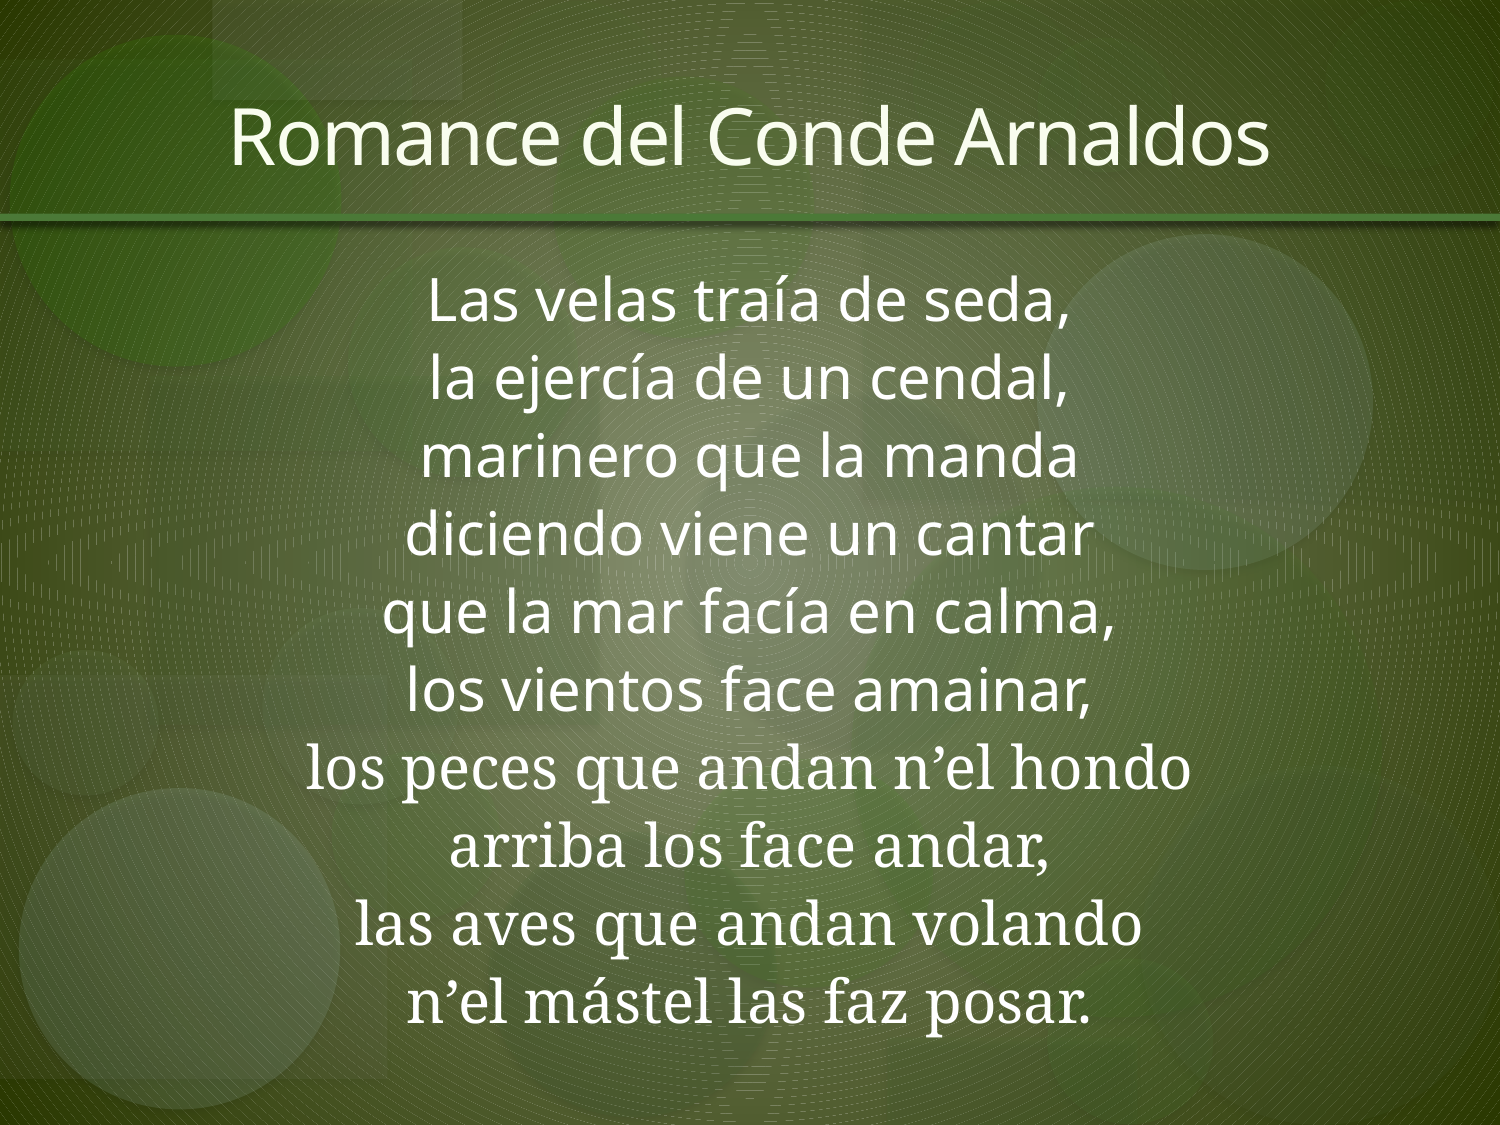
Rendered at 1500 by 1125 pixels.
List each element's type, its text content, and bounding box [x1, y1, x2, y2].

title Romance del Conde Arnaldos [75, 62, 1425, 189]
list Las velas traía de seda, la ejercía de un cendal, marinero que la manda diciendo viene un cantar que la mar facía en calma, los vientos face amainar, los peces que andan n’el hondo arriba los face andar, las aves que andan volando n’el mástel las faz posar. [75, 262, 1425, 1050]
